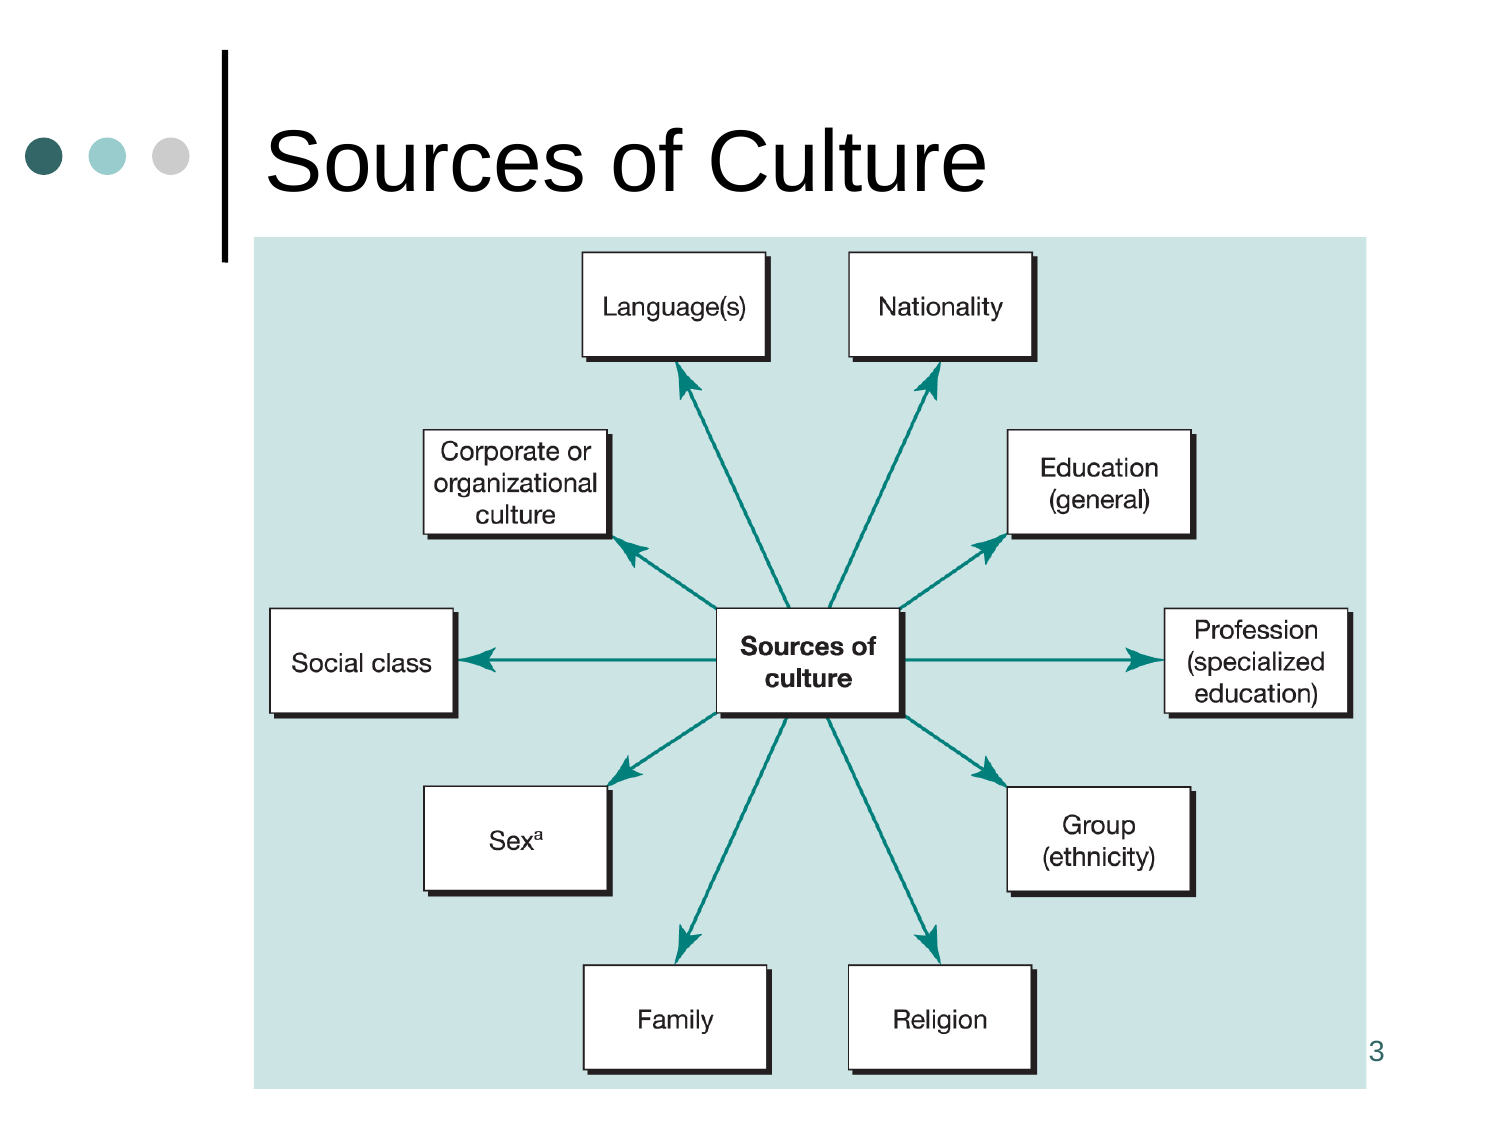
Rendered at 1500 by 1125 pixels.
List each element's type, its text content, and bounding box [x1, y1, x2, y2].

title Sources of Culture [249, 31, 1400, 282]
slide_number 3 [1187, 1025, 1400, 1100]
picture [253, 237, 1367, 1090]
